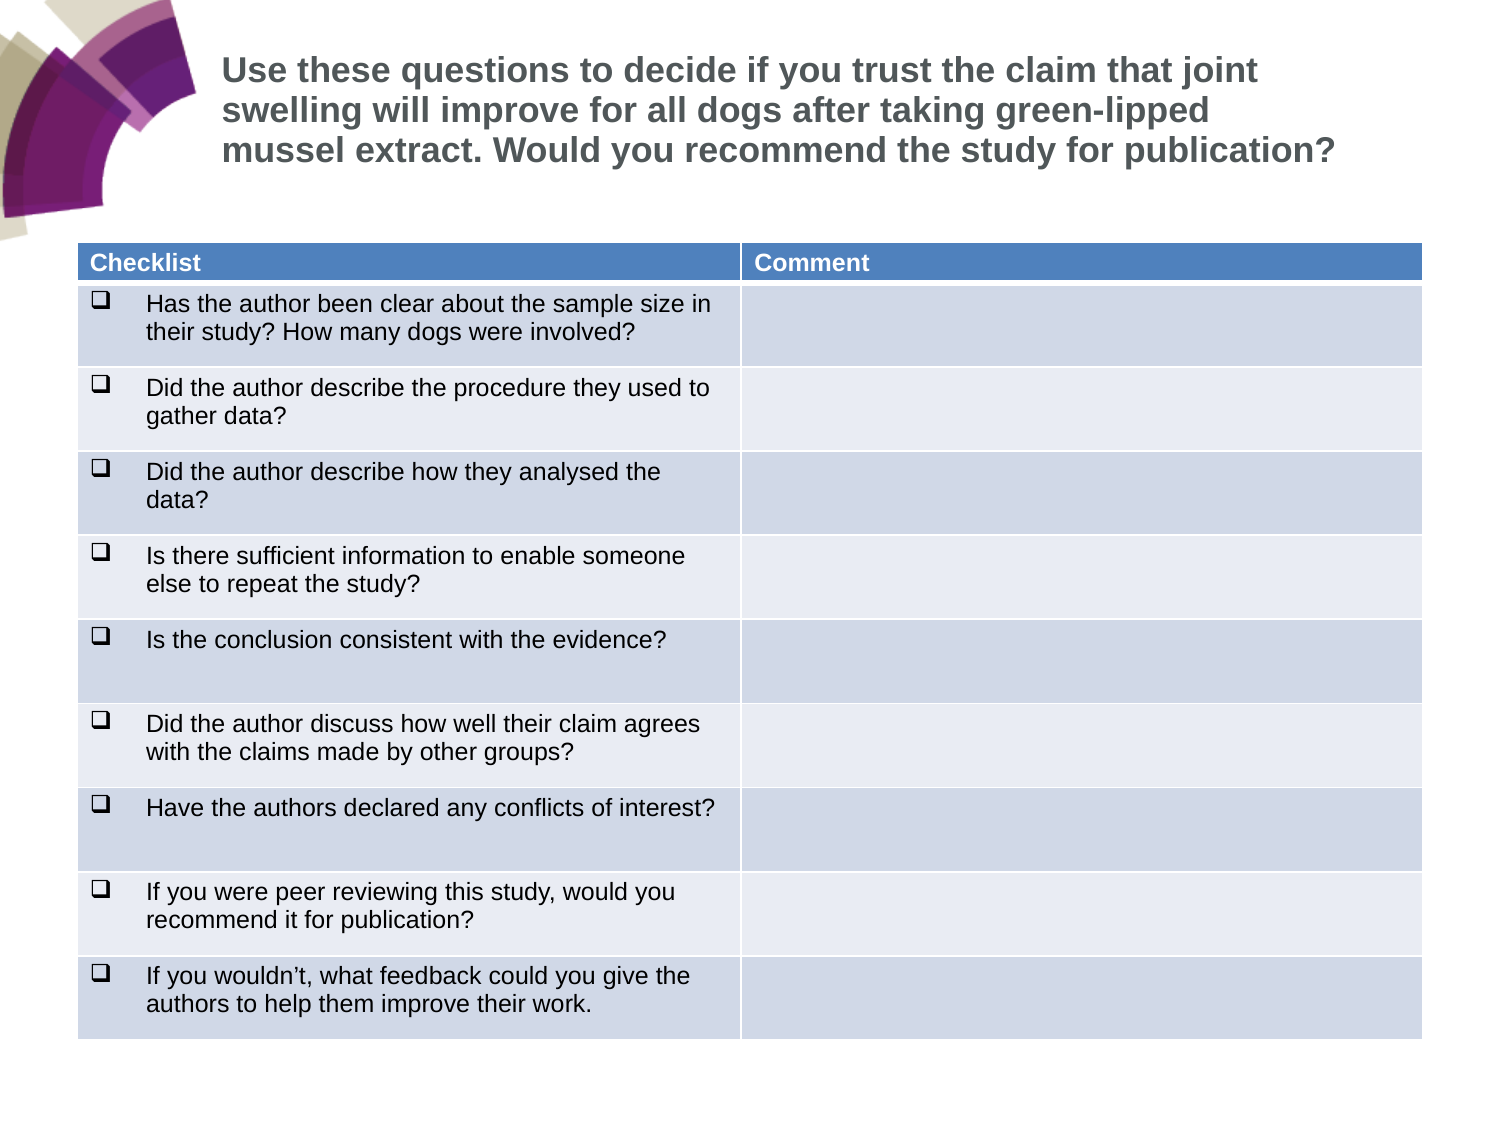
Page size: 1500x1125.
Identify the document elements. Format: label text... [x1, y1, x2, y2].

table_cell If you were peer reviewing this study, would you recommend it for publication? [78, 873, 740, 955]
table_header Checklist [78, 243, 740, 280]
table_cell [742, 536, 1422, 618]
table_header Comment [742, 243, 1422, 280]
table_cell Did the author describe the procedure they used to gather data? [78, 368, 740, 450]
table_cell [742, 957, 1422, 1039]
table_cell [742, 368, 1422, 450]
table_cell Is there sufficient information to enable someone else to repeat the study? [78, 536, 740, 618]
table_cell Have the authors declared any conflicts of interest? [78, 788, 740, 871]
table_cell [742, 620, 1422, 703]
table_cell Has the author been clear about the sample size in their study? How many dogs were involved? [78, 286, 740, 366]
table_cell [742, 788, 1422, 871]
table_cell [742, 452, 1422, 534]
table_cell [742, 286, 1422, 366]
table_cell Is the conclusion consistent with the evidence? [78, 620, 740, 703]
table_cell [742, 873, 1422, 955]
table_cell Did the author discuss how well their claim agrees with the claims made by other groups? [78, 704, 740, 787]
table_cell [742, 704, 1422, 787]
picture [0, 0, 1500, 1125]
table_cell Did the author describe how they analysed the data? [78, 452, 740, 534]
table_cell If you wouldn’t, what feedback could you give the authors to help them improve their work. [78, 957, 740, 1039]
list Use these questions to decide if you trust the claim that joint swelling will improve for all dogs after taking green-lipped mussel extract. Would you recommend the study for publication? [206, 42, 1353, 220]
